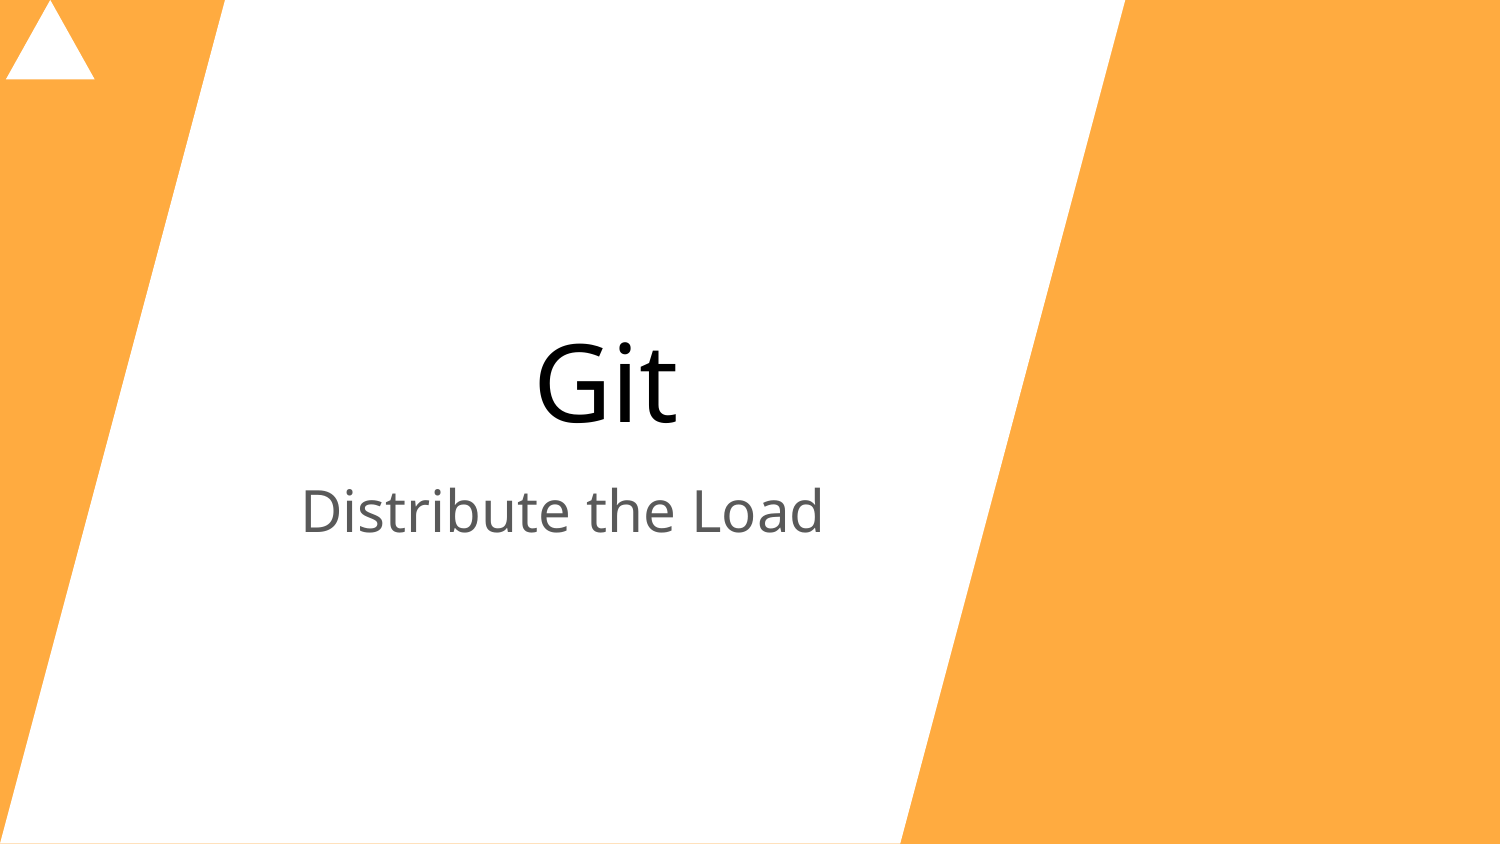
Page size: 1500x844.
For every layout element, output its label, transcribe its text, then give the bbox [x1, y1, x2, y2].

subtitle Distribute the Load [110, 458, 1015, 600]
title Git [51, 45, 1161, 459]
